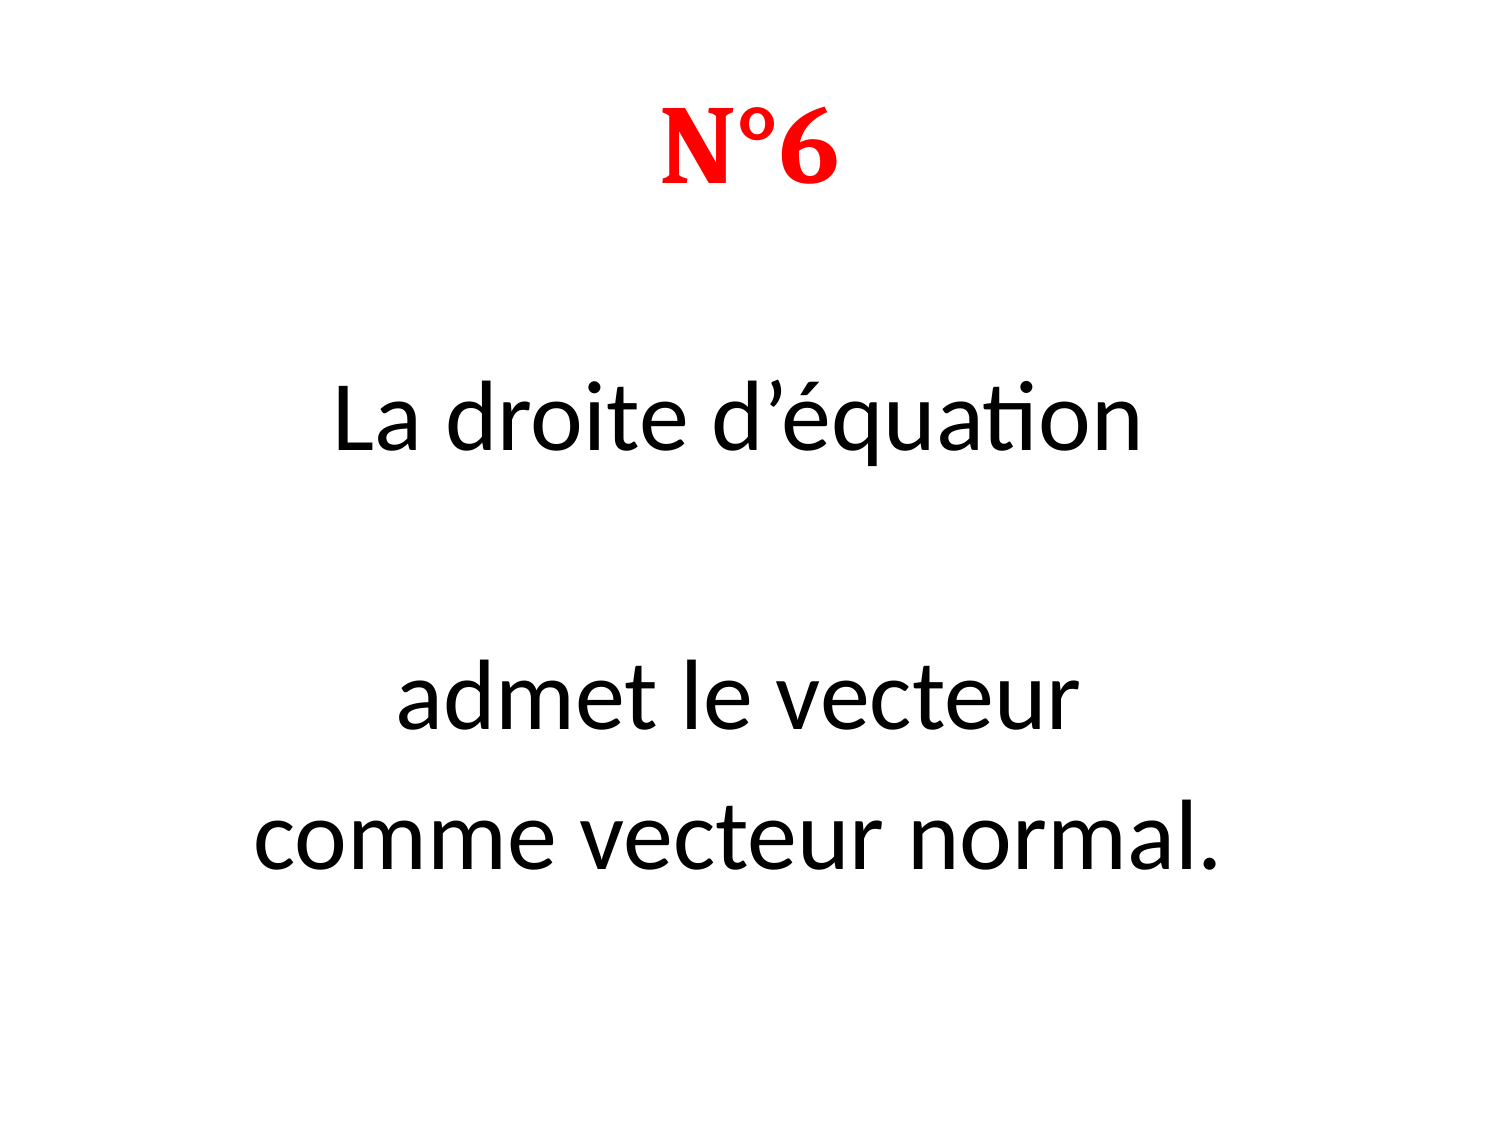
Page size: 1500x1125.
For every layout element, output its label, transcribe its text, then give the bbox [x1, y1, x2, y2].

text_box N°6 [0, 63, 1500, 214]
